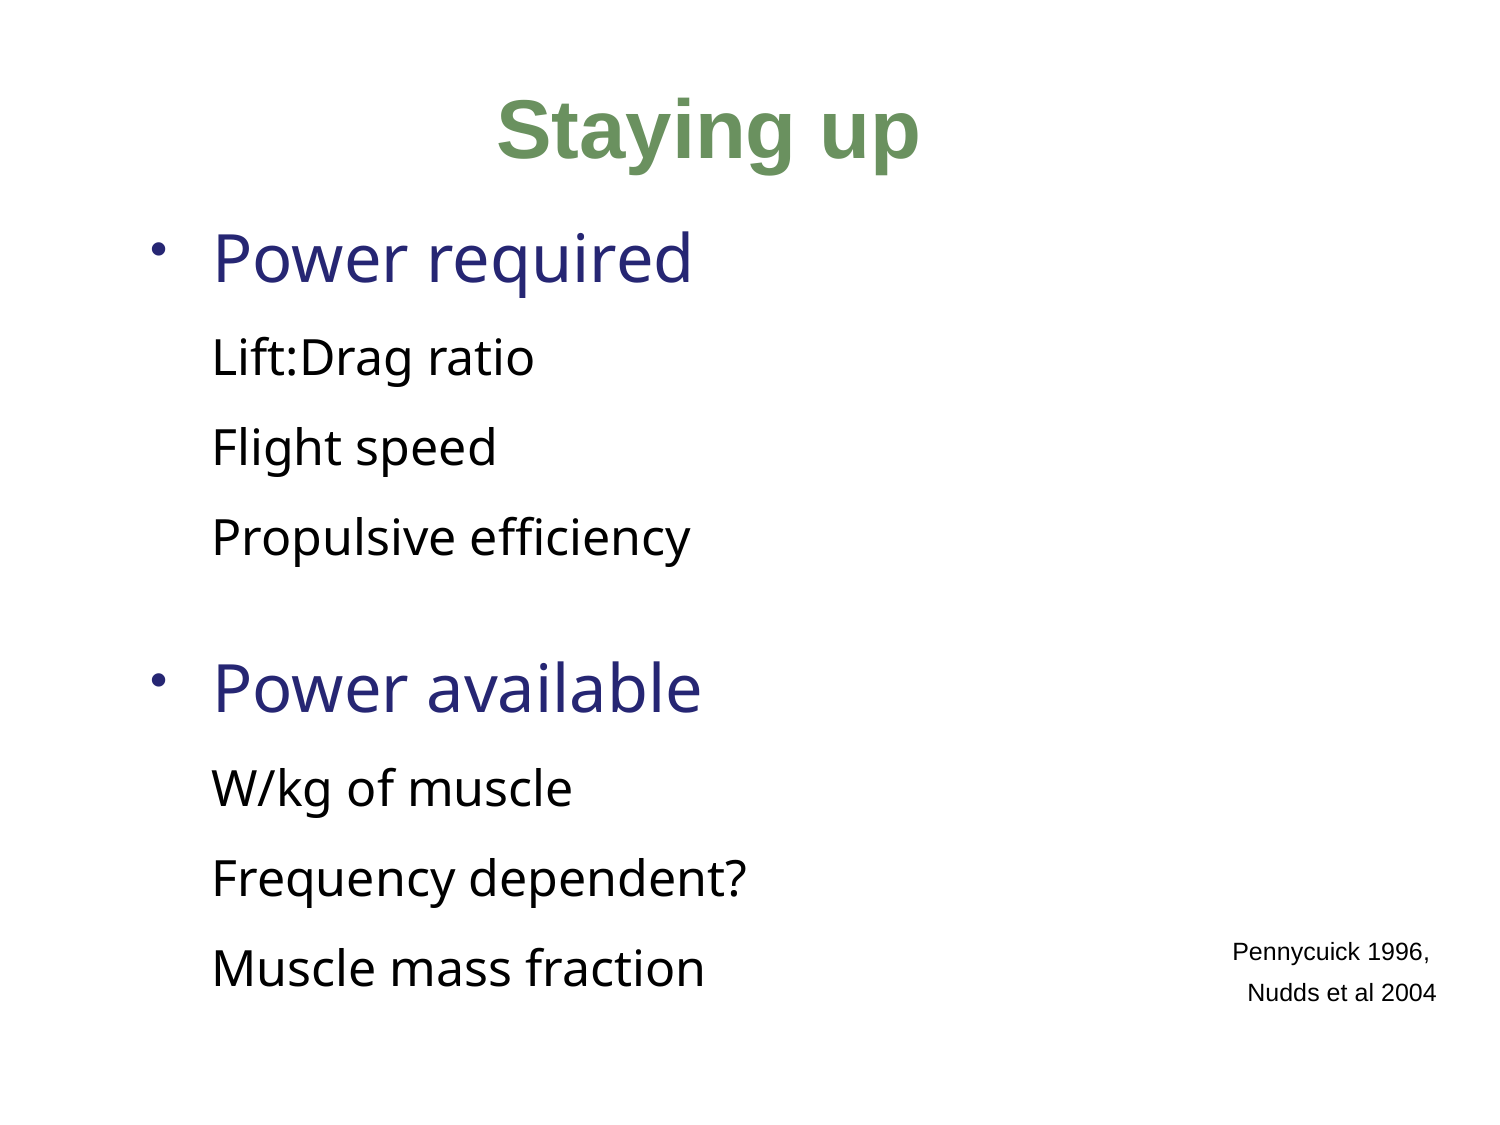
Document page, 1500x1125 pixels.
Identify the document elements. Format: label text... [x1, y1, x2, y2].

text_box Nudds et al 2004 [1232, 973, 1453, 1014]
title Staying up [211, 0, 1213, 207]
list Power required Lift:Drag ratio Flight speed Propulsive efficiency Power available W/kg of muscle Frequency dependent? Muscle mass fraction [127, 207, 1453, 757]
text_box Pennycuick 1996, [1217, 928, 1453, 973]
